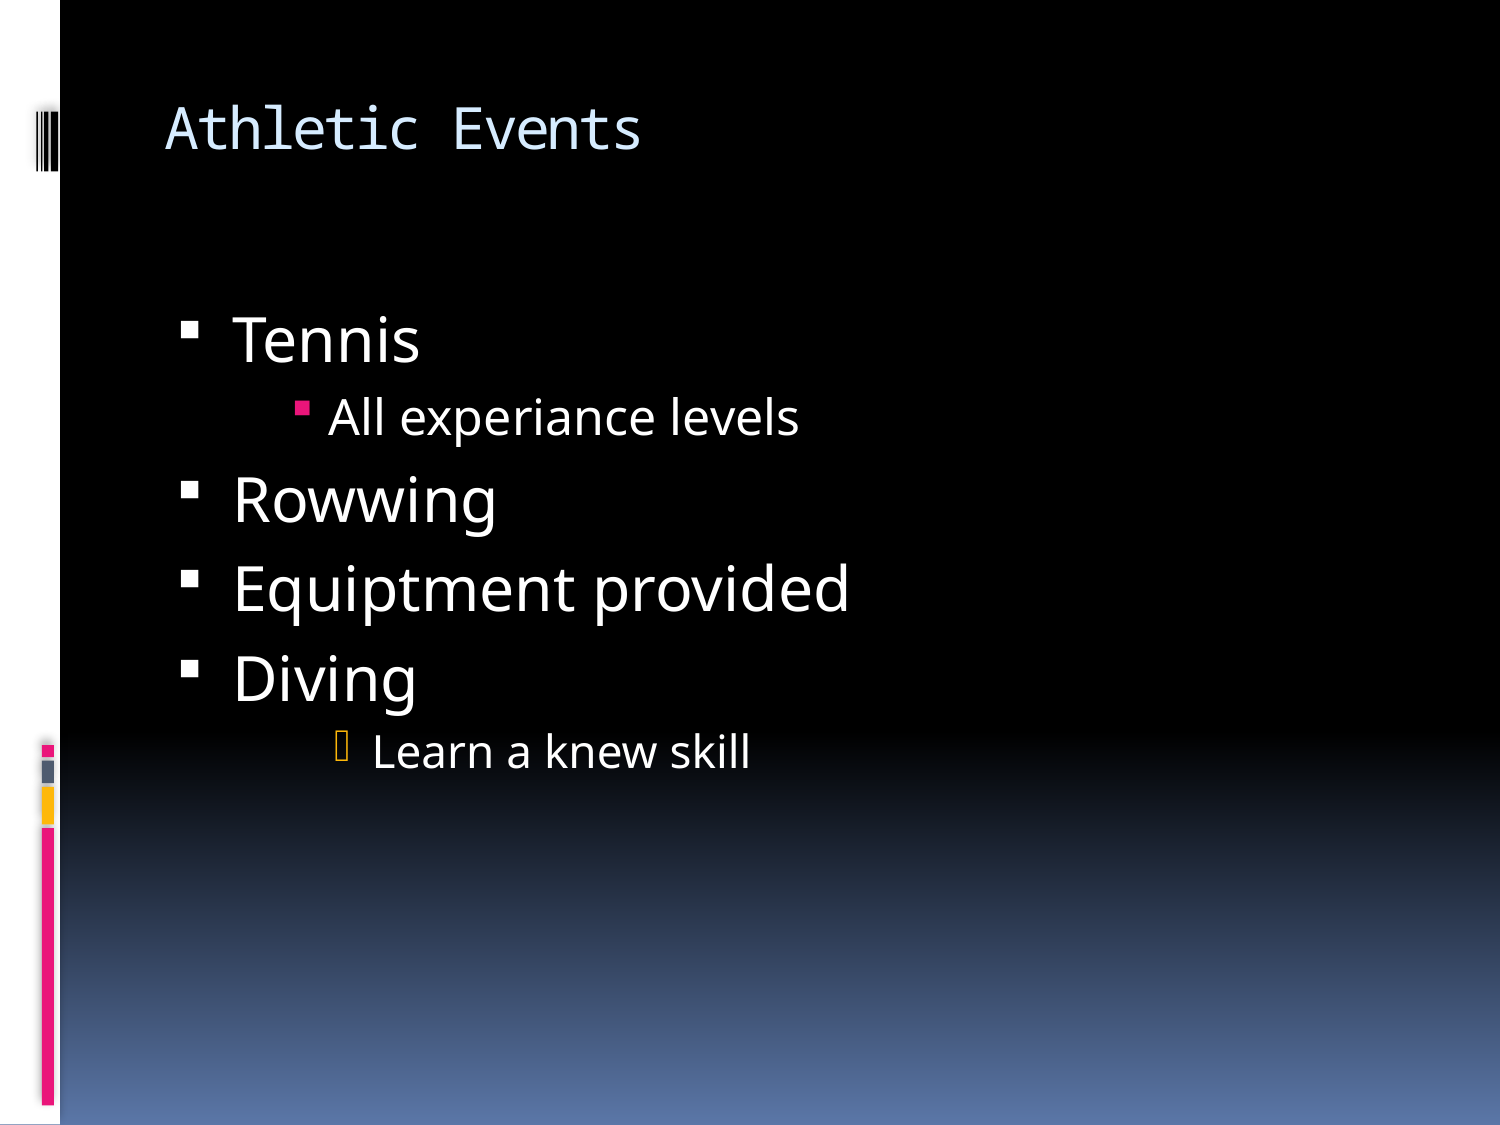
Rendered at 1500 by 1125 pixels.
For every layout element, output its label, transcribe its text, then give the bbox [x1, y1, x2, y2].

title Athletic Events [150, 84, 1425, 235]
list Tennis All experiance levels Rowwing Equiptment provided Diving Learn a knew skill [150, 292, 1425, 1043]
